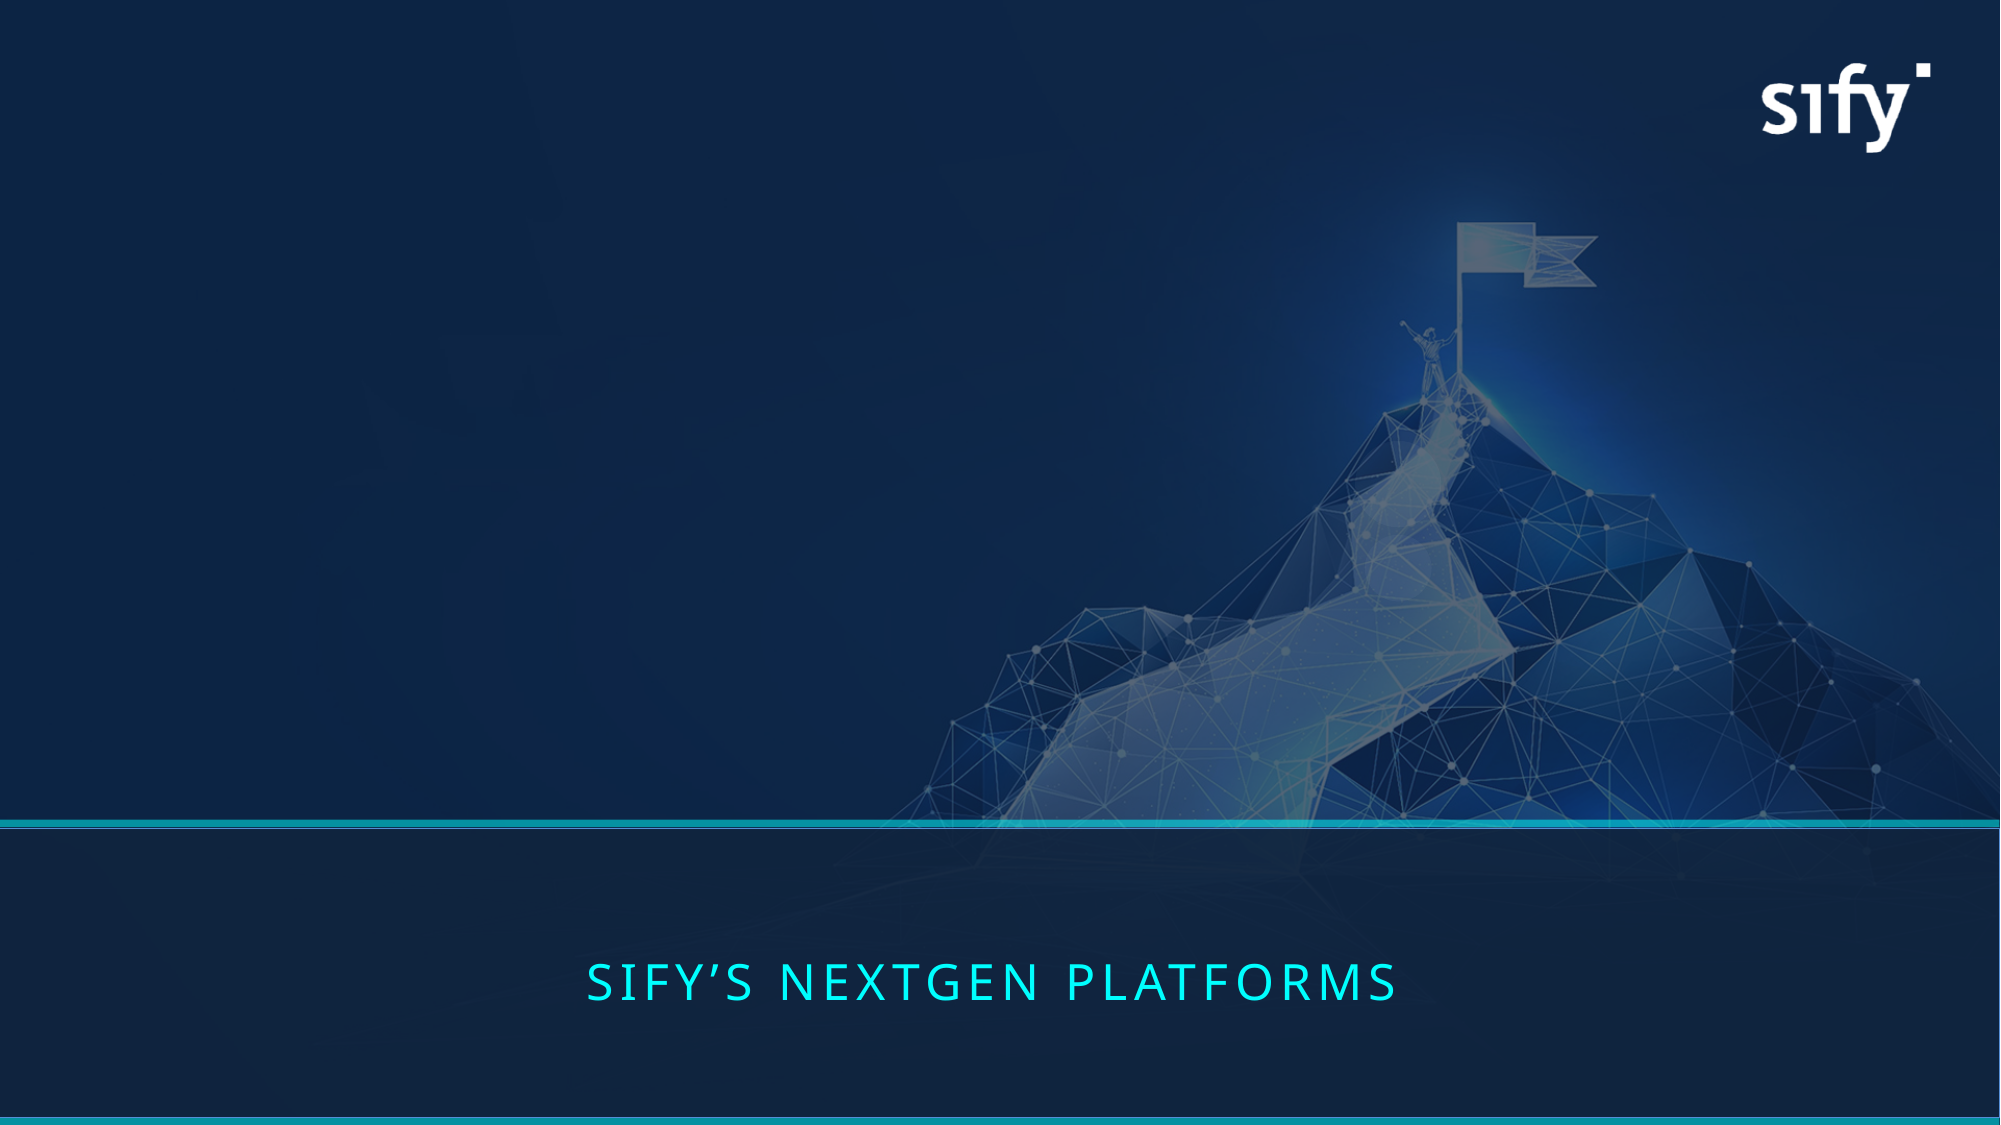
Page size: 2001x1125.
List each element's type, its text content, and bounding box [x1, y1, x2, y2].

list Sify’s NEXTGEN platforms [70, 836, 1930, 1110]
